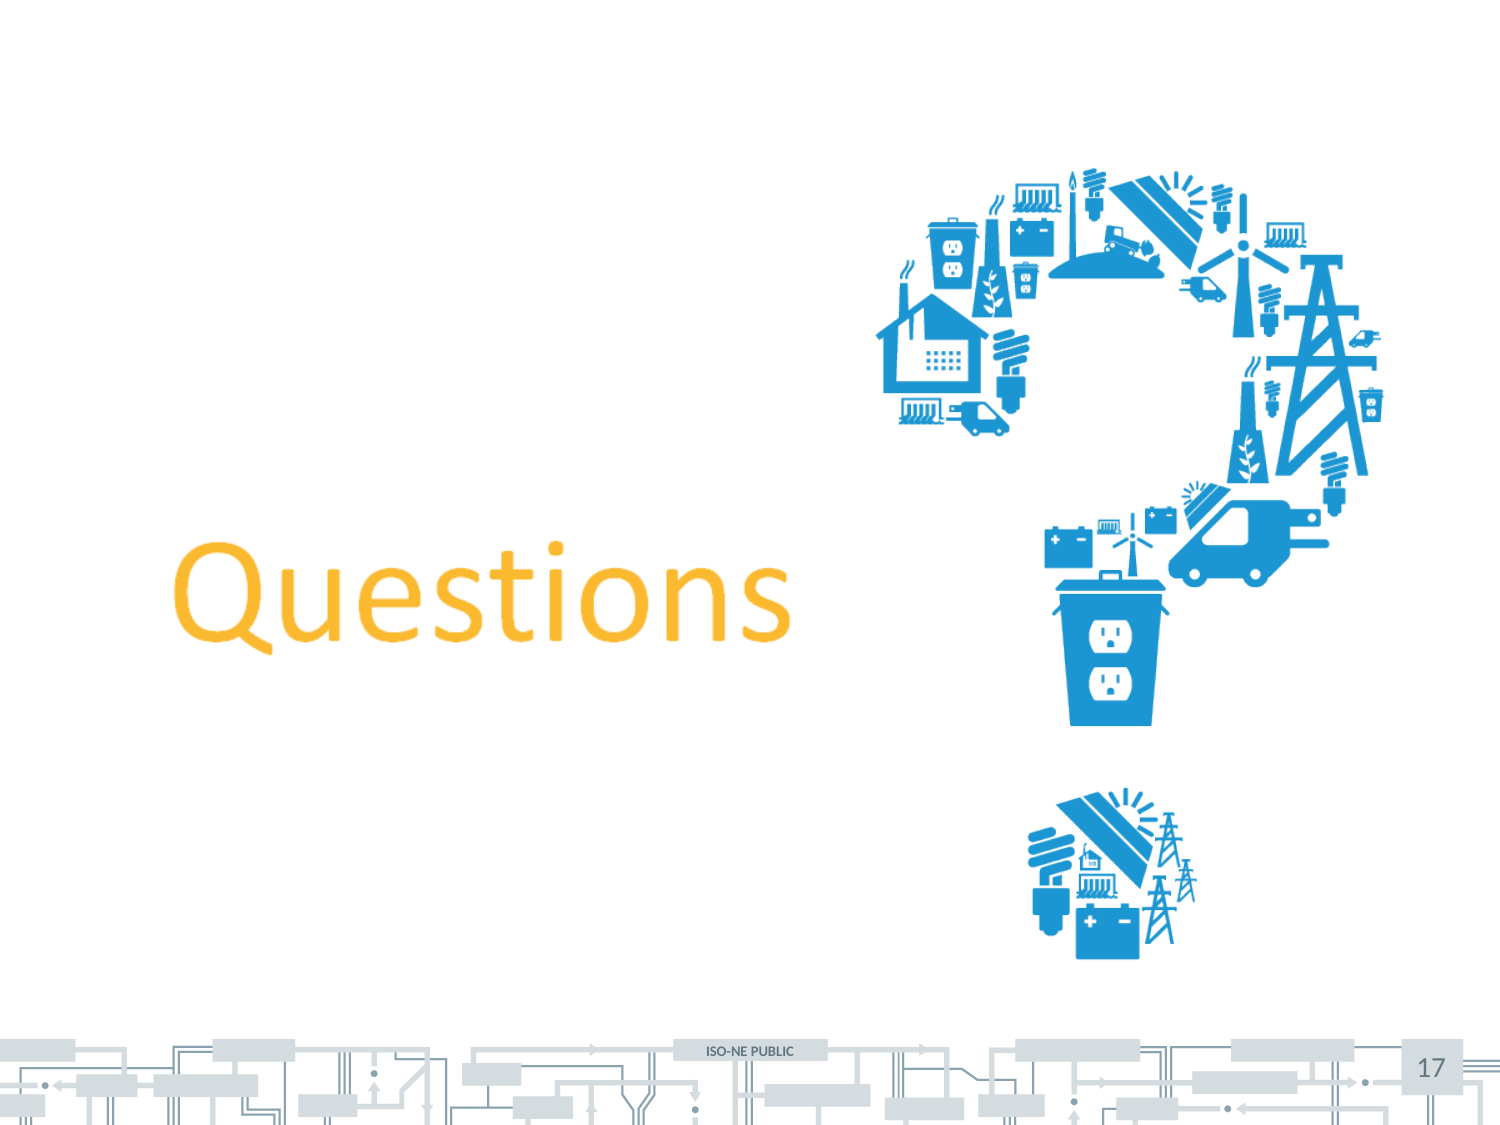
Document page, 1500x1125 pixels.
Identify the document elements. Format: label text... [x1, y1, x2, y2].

slide_number 17 [1400, 1044, 1463, 1088]
picture [0, 1031, 1500, 1125]
picture [164, 127, 1500, 1003]
